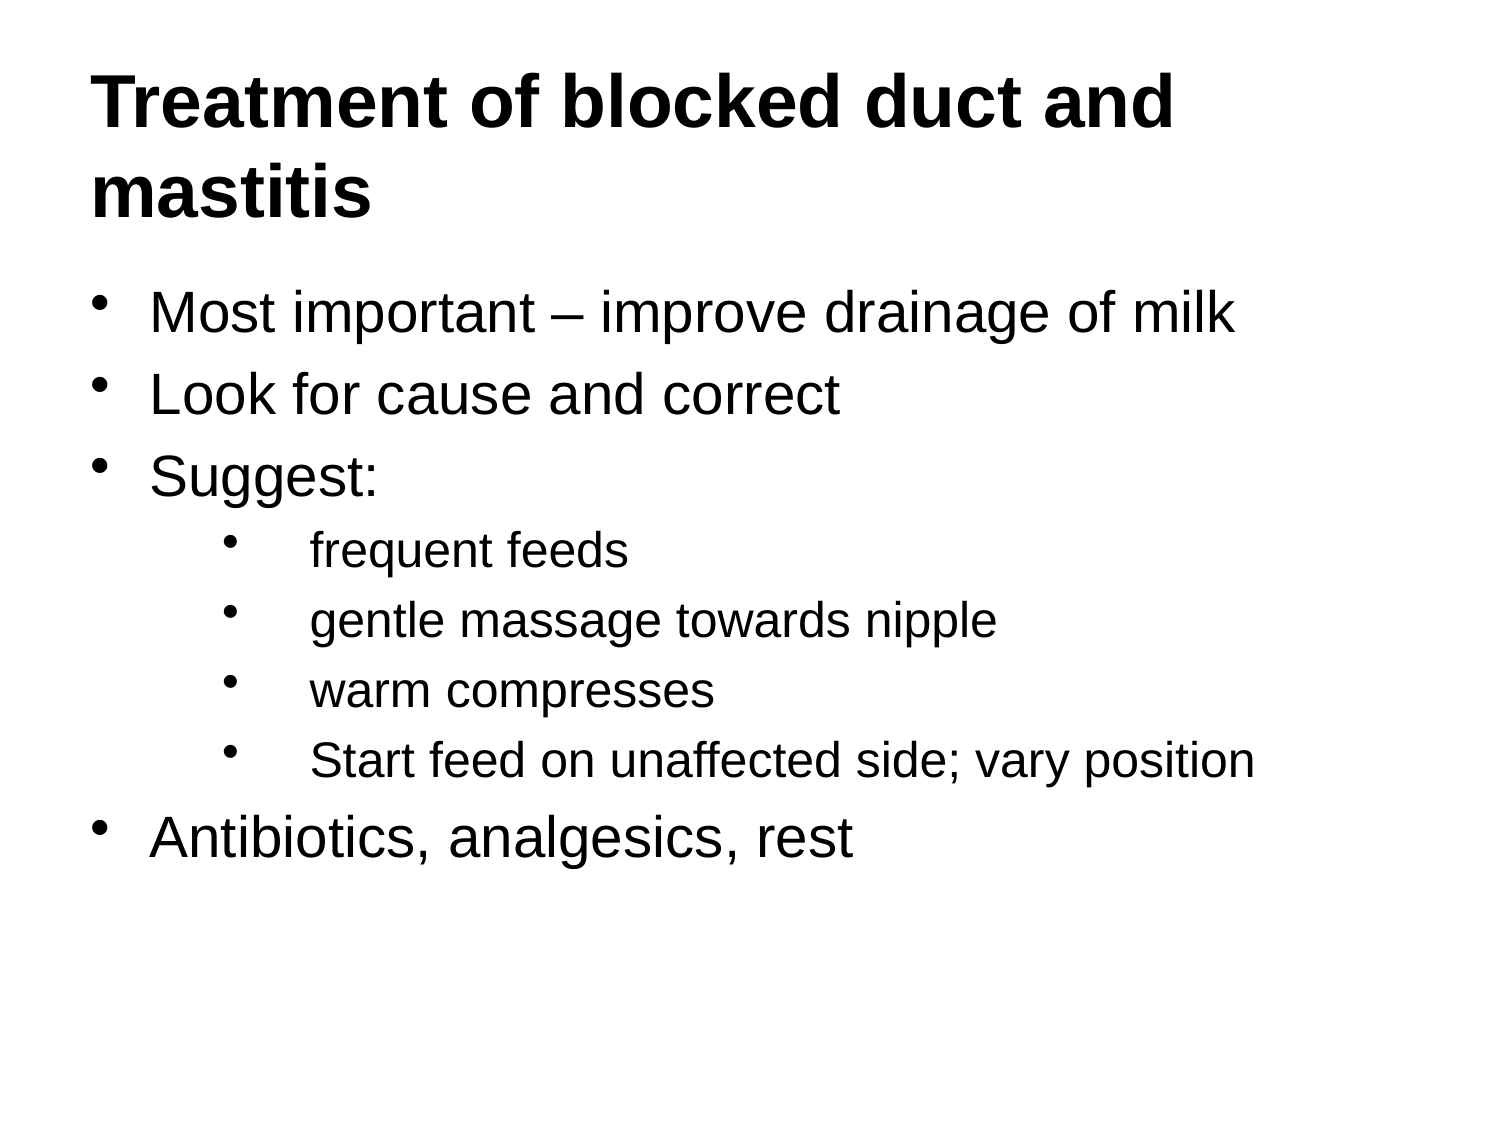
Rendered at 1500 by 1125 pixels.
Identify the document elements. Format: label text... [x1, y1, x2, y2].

list Most important – improve drainage of milk Look for cause and correct Suggest: frequent feeds gentle massage towards nipple warm compresses Start feed on unaffected side; vary position Antibiotics, analgesics, rest [74, 266, 1426, 1093]
title Treatment of blocked duct and mastitis [74, 44, 1426, 233]
